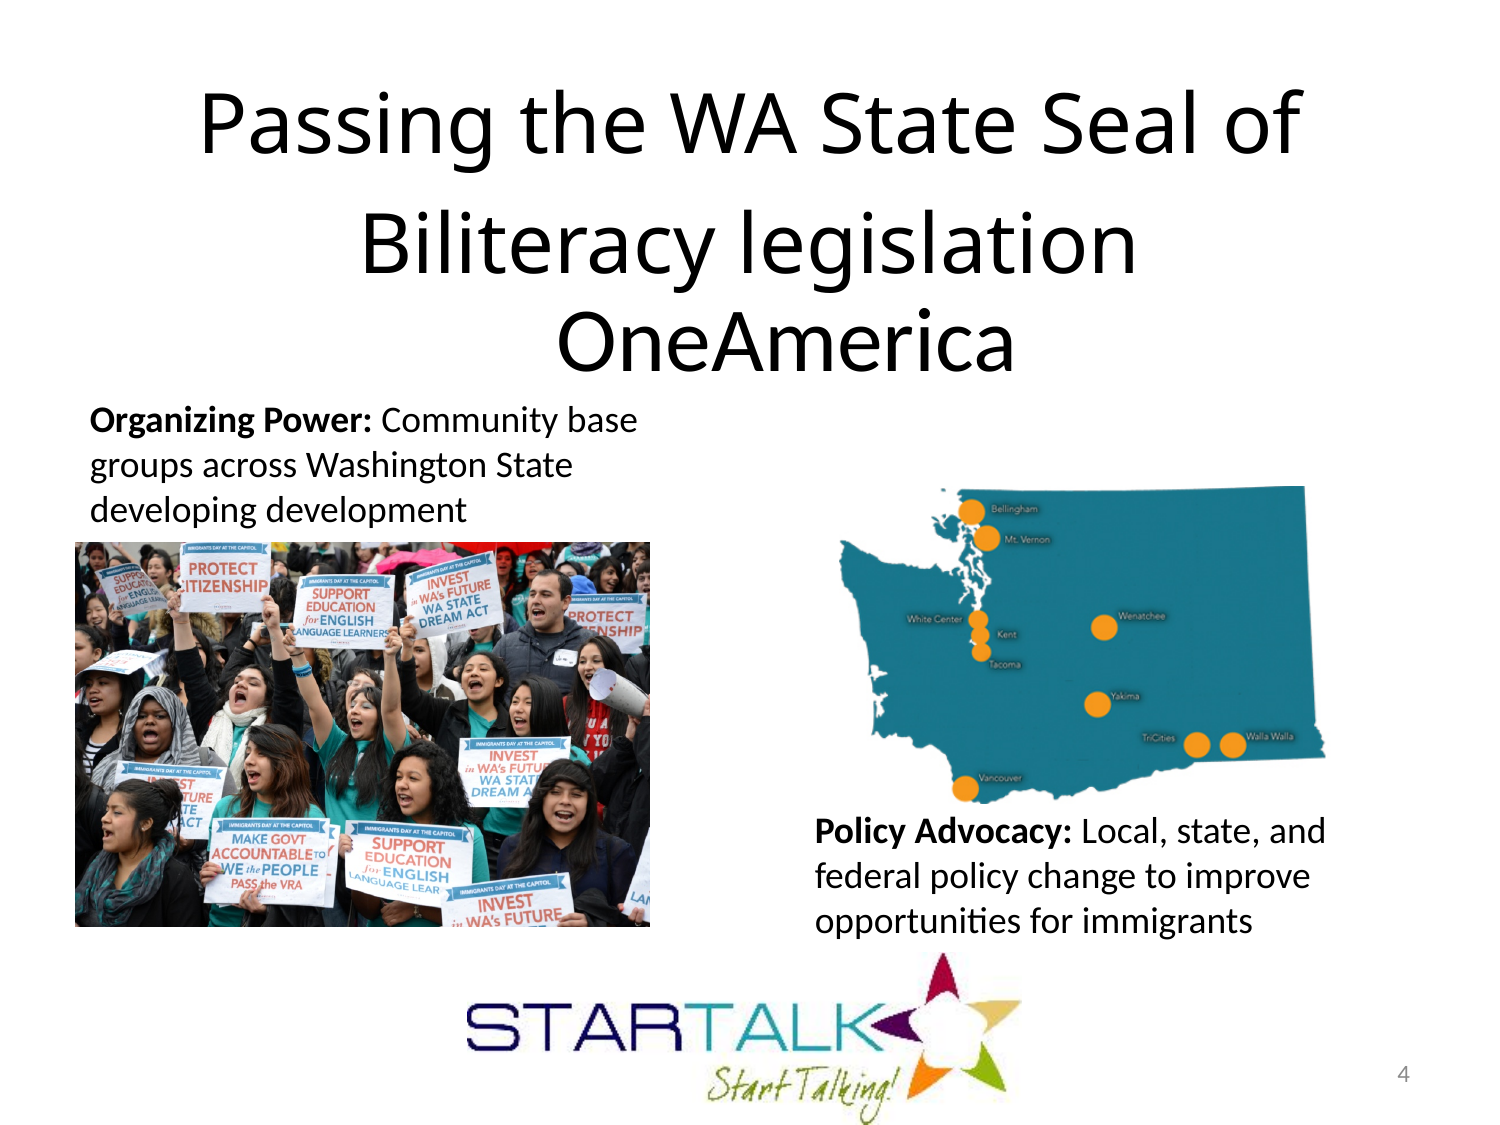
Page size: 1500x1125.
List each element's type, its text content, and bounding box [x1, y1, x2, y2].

title OneAmerica [150, 253, 1425, 417]
picture [74, 542, 651, 927]
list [812, 485, 1363, 804]
text_box Organizing Power: Community base groups across Washington State developing development [74, 387, 738, 538]
picture [467, 952, 1022, 1125]
text_box Passing the WA State Seal of Biliteracy legislation [74, 120, 1425, 219]
slide_number 4 [1074, 1042, 1425, 1103]
text_box Policy Advocacy: Local, state, and federal policy change to improve opportunities for immigrants [800, 799, 1425, 949]
